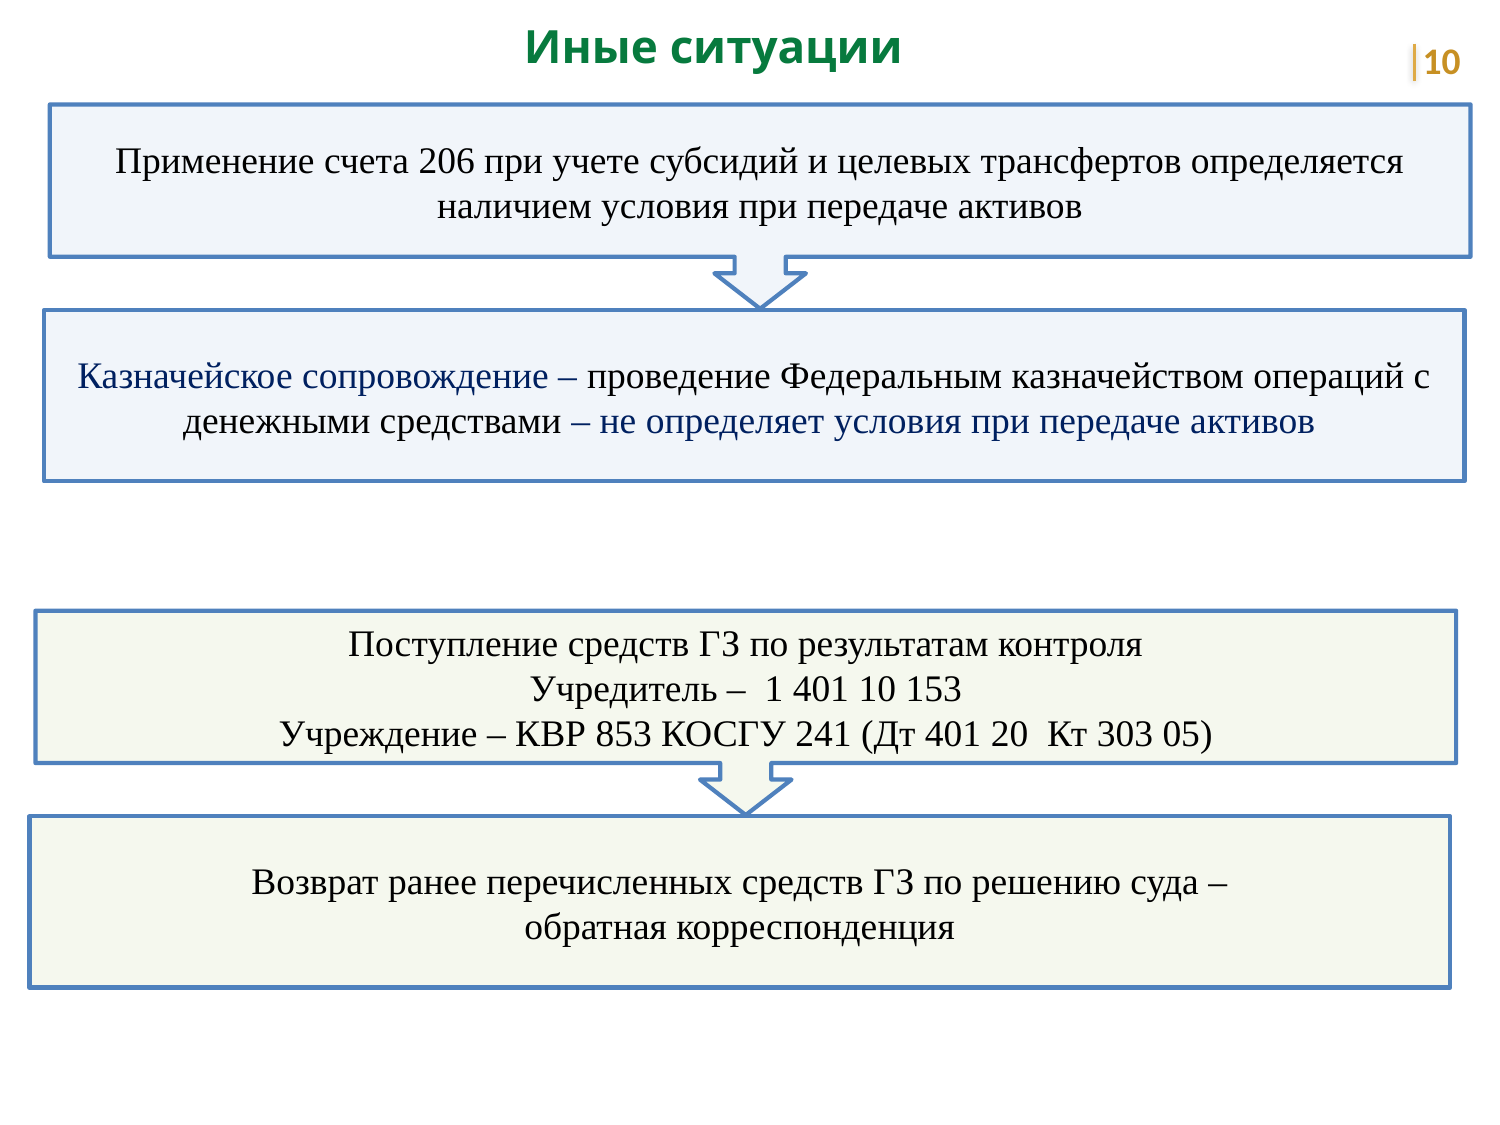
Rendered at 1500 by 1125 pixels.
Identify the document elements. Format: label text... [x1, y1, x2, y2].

text_box Поступление средств ГЗ по результатам контроля Учредитель – 1 401 10 153 Учреждение – КВР 853 КОСГУ 241 (Дт 401 20 Кт 303 05) [33, 608, 1459, 814]
text_box Иные ситуации [73, 10, 1345, 81]
text_box Казначейское сопровождение – проведение Федеральным казначейством операций с денежными средствами – не определяет условия при передаче активов [42, 308, 1467, 483]
slide_number 10 [1407, 29, 1500, 90]
text_box Возврат ранее перечисленных средств ГЗ по решению суда – обратная корреспонденция [27, 814, 1452, 990]
text_box Применение счета 206 при учете субсидий и целевых трансфертов определяется наличием условия при передаче активов [47, 102, 1473, 308]
